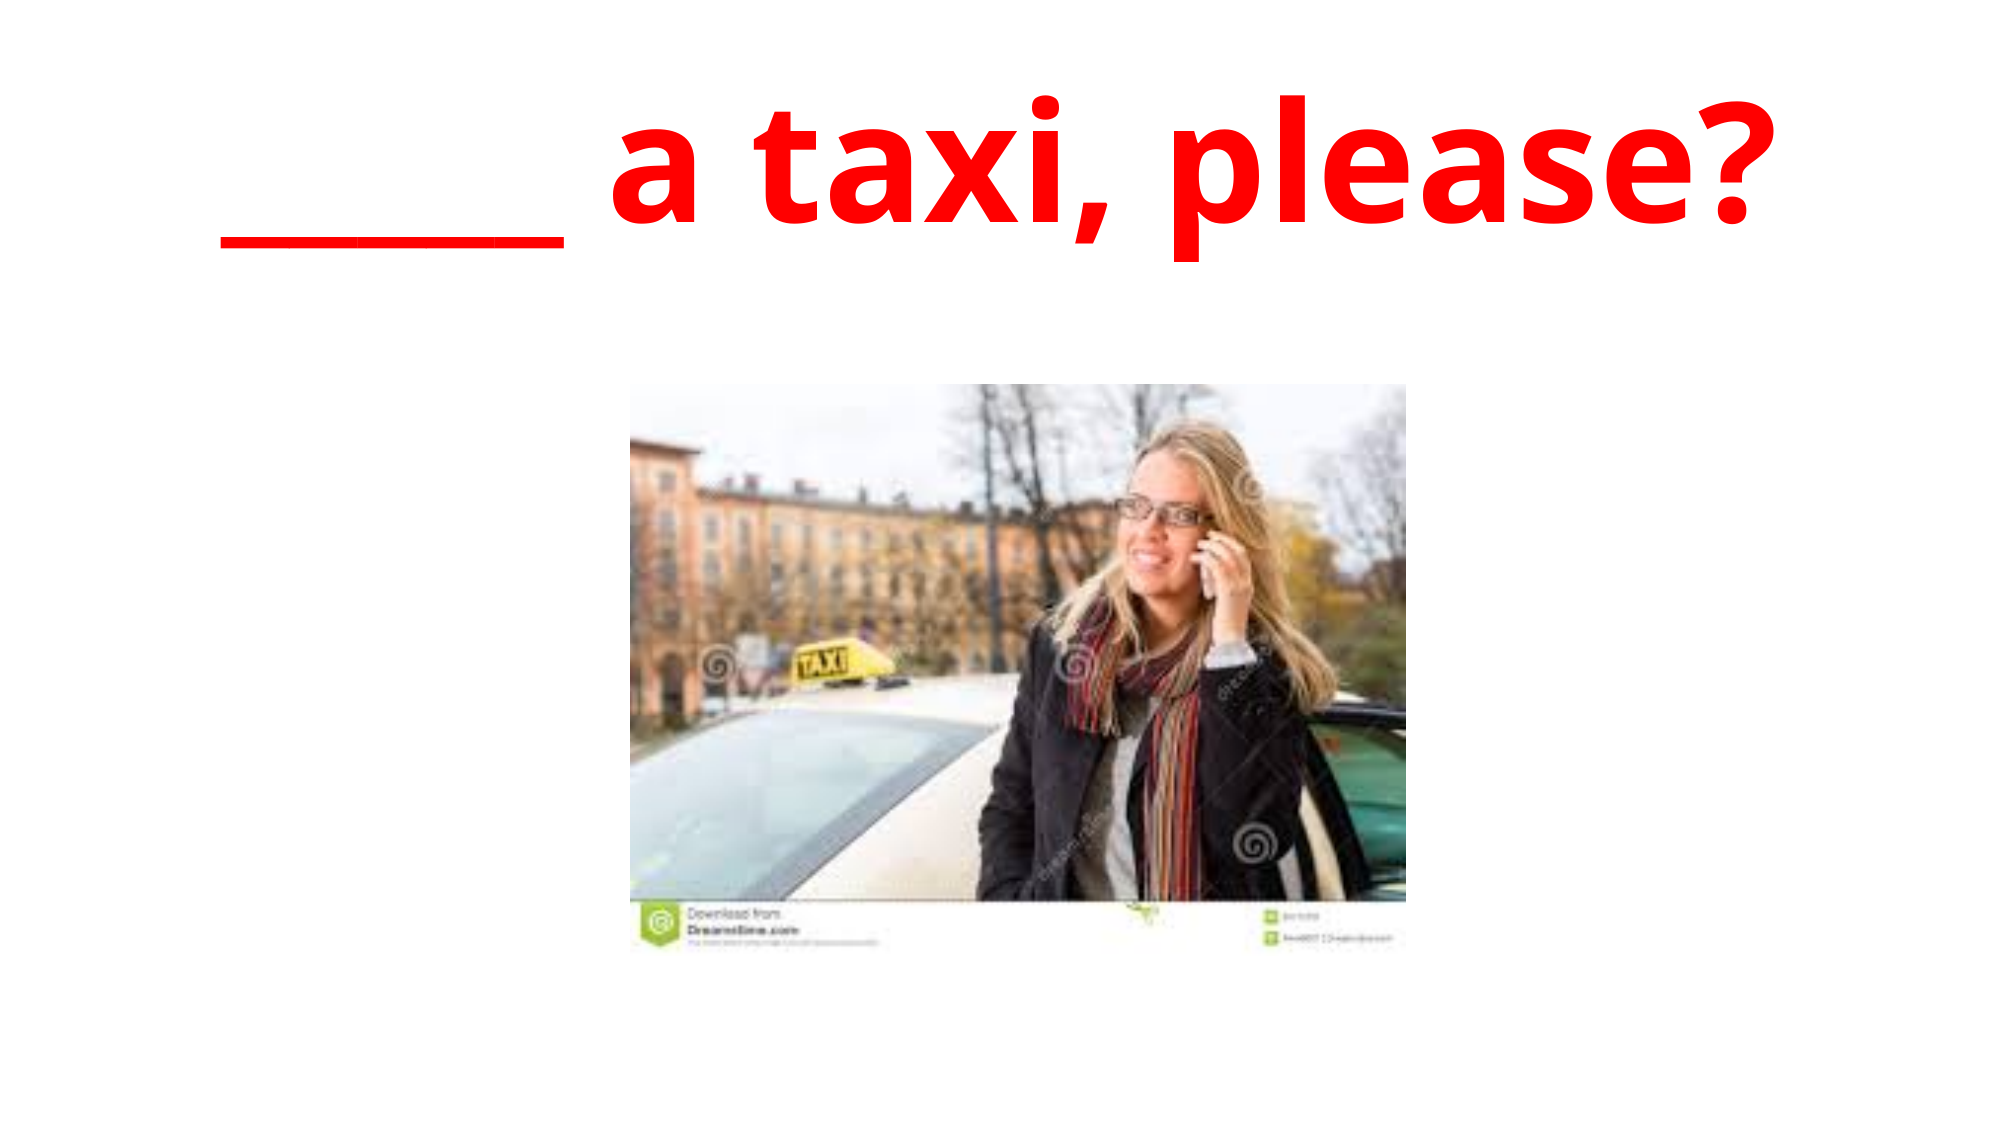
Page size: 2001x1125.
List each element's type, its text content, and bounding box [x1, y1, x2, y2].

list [630, 384, 1406, 956]
title _____ a taxi, please? [137, 59, 1863, 278]
